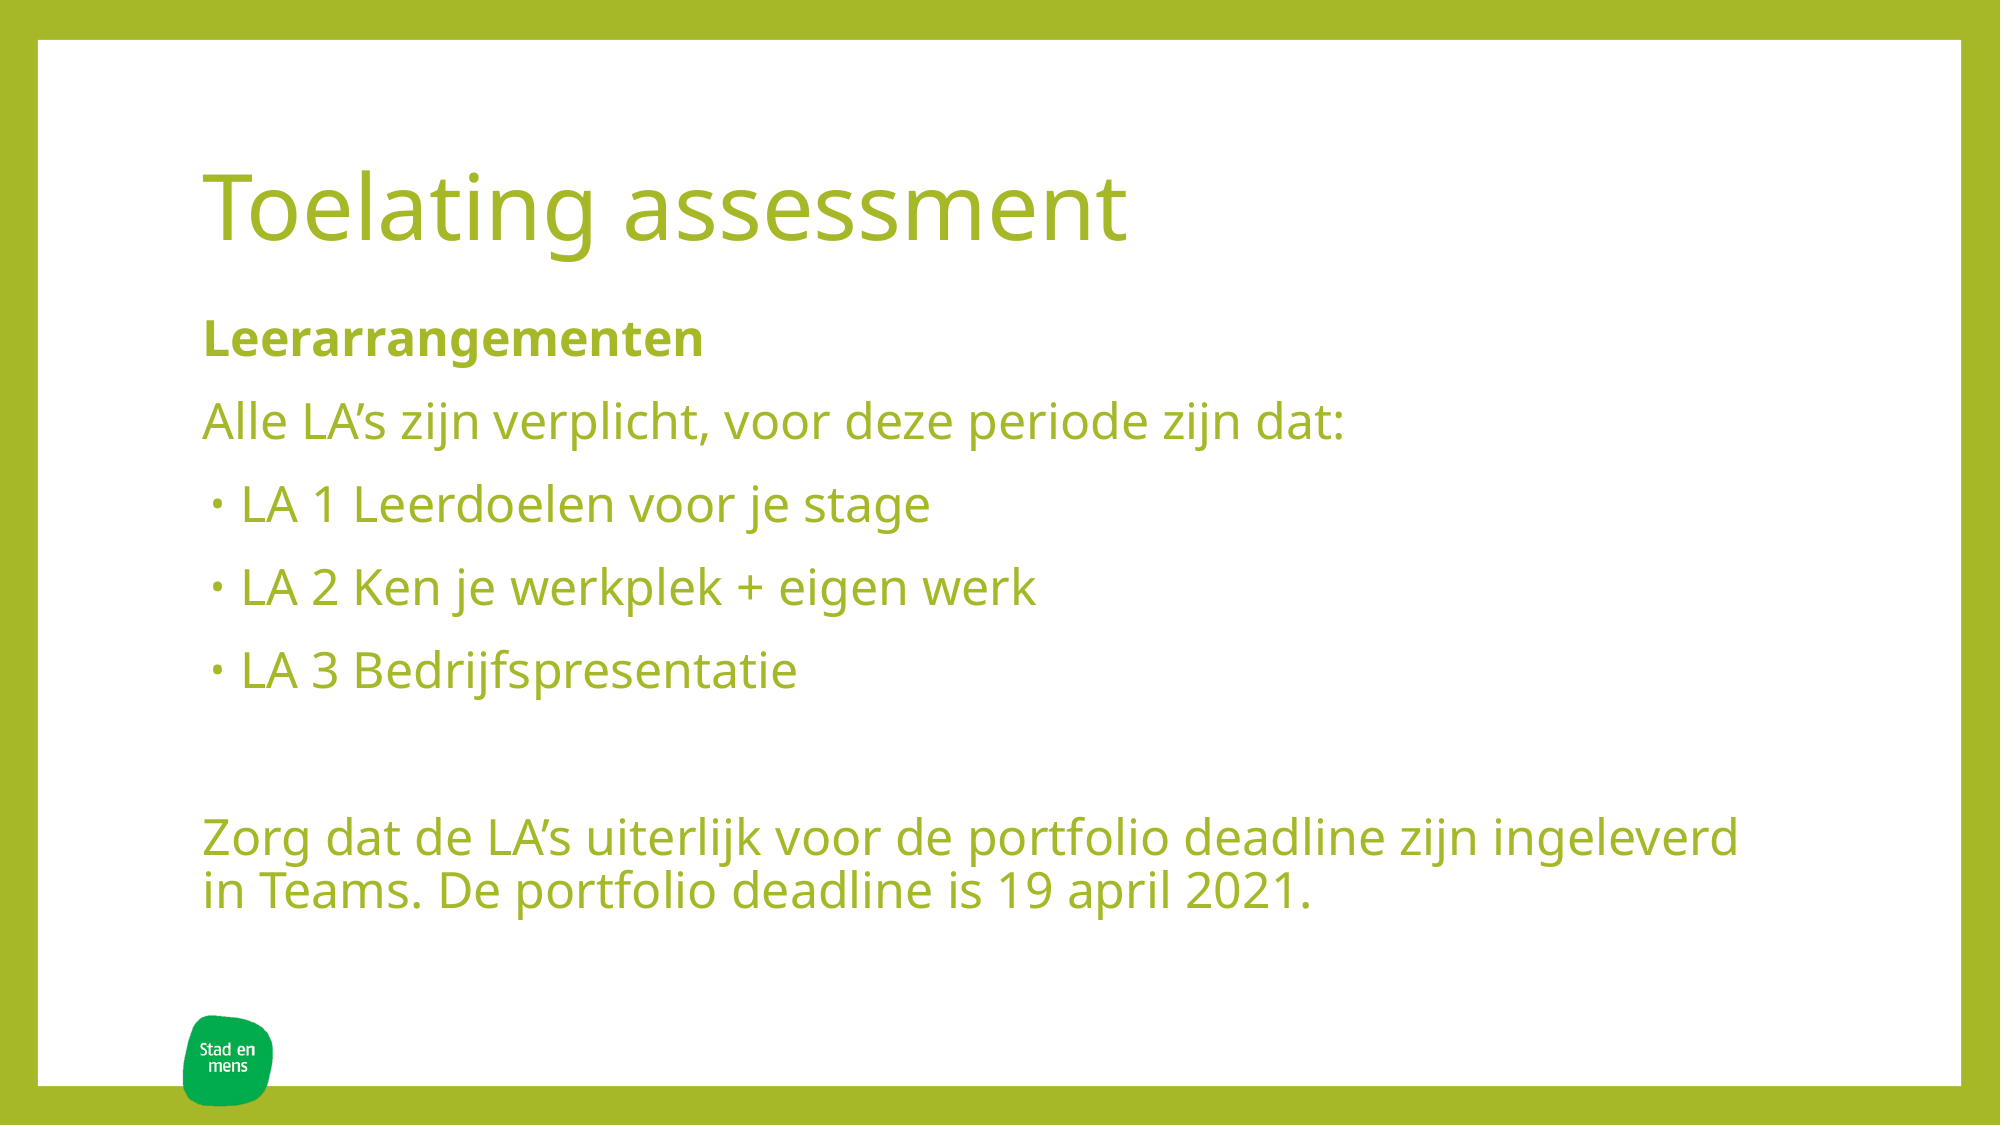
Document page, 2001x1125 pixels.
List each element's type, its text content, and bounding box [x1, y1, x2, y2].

picture [179, 1013, 273, 1110]
list Leerarrangementen Alle LA’s zijn verplicht, voor deze periode zijn dat: LA 1 Leerdoelen voor je stage LA 2 Ken je werkplek + eigen werk LA 3 Bedrijfspresentatie Zorg dat de LA’s uiterlijk voor de portfolio deadline zijn ingeleverd in Teams. De portfolio deadline is 19 april 2021. [187, 305, 1808, 1056]
title Toelating assessment [187, 99, 1808, 305]
